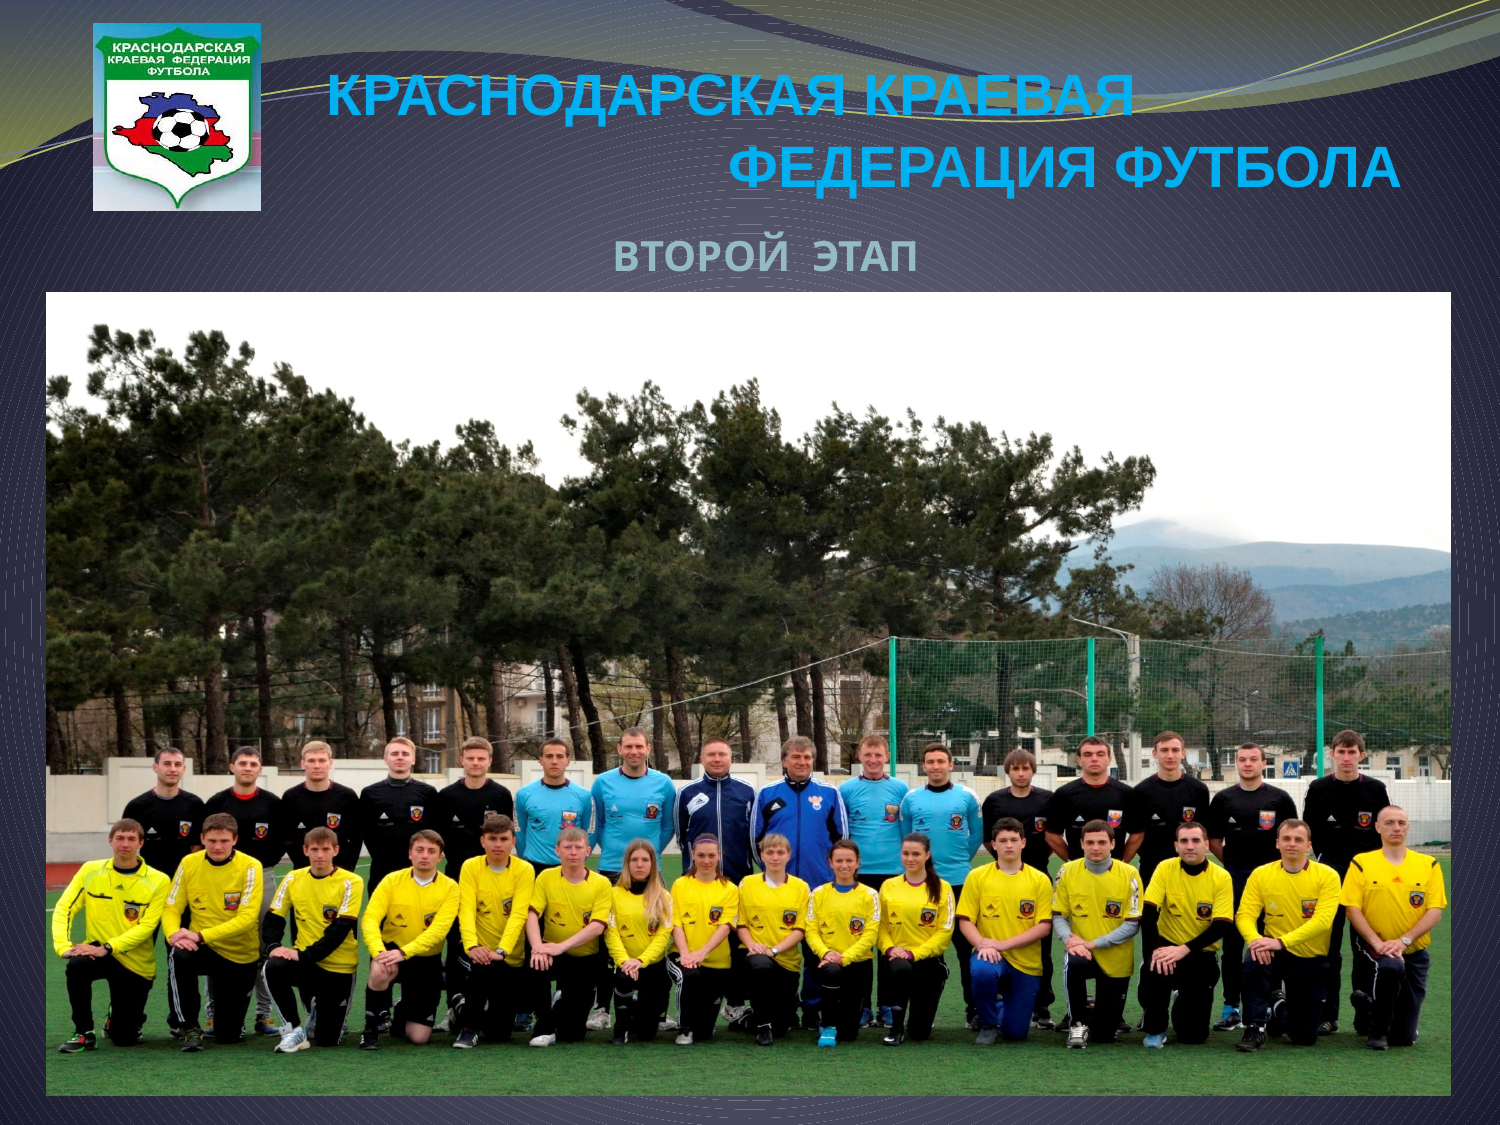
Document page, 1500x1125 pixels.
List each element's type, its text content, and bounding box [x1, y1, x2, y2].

subtitle [58, 281, 1477, 598]
text_box ВТОРОЙ ЭТАП [597, 222, 983, 288]
picture [46, 292, 1451, 1097]
picture [93, 23, 261, 212]
title КРАСНОДАРСКАЯ КРАЕВАЯ ФЕДЕРАЦИЯ ФУТБОЛА [261, 23, 1500, 200]
